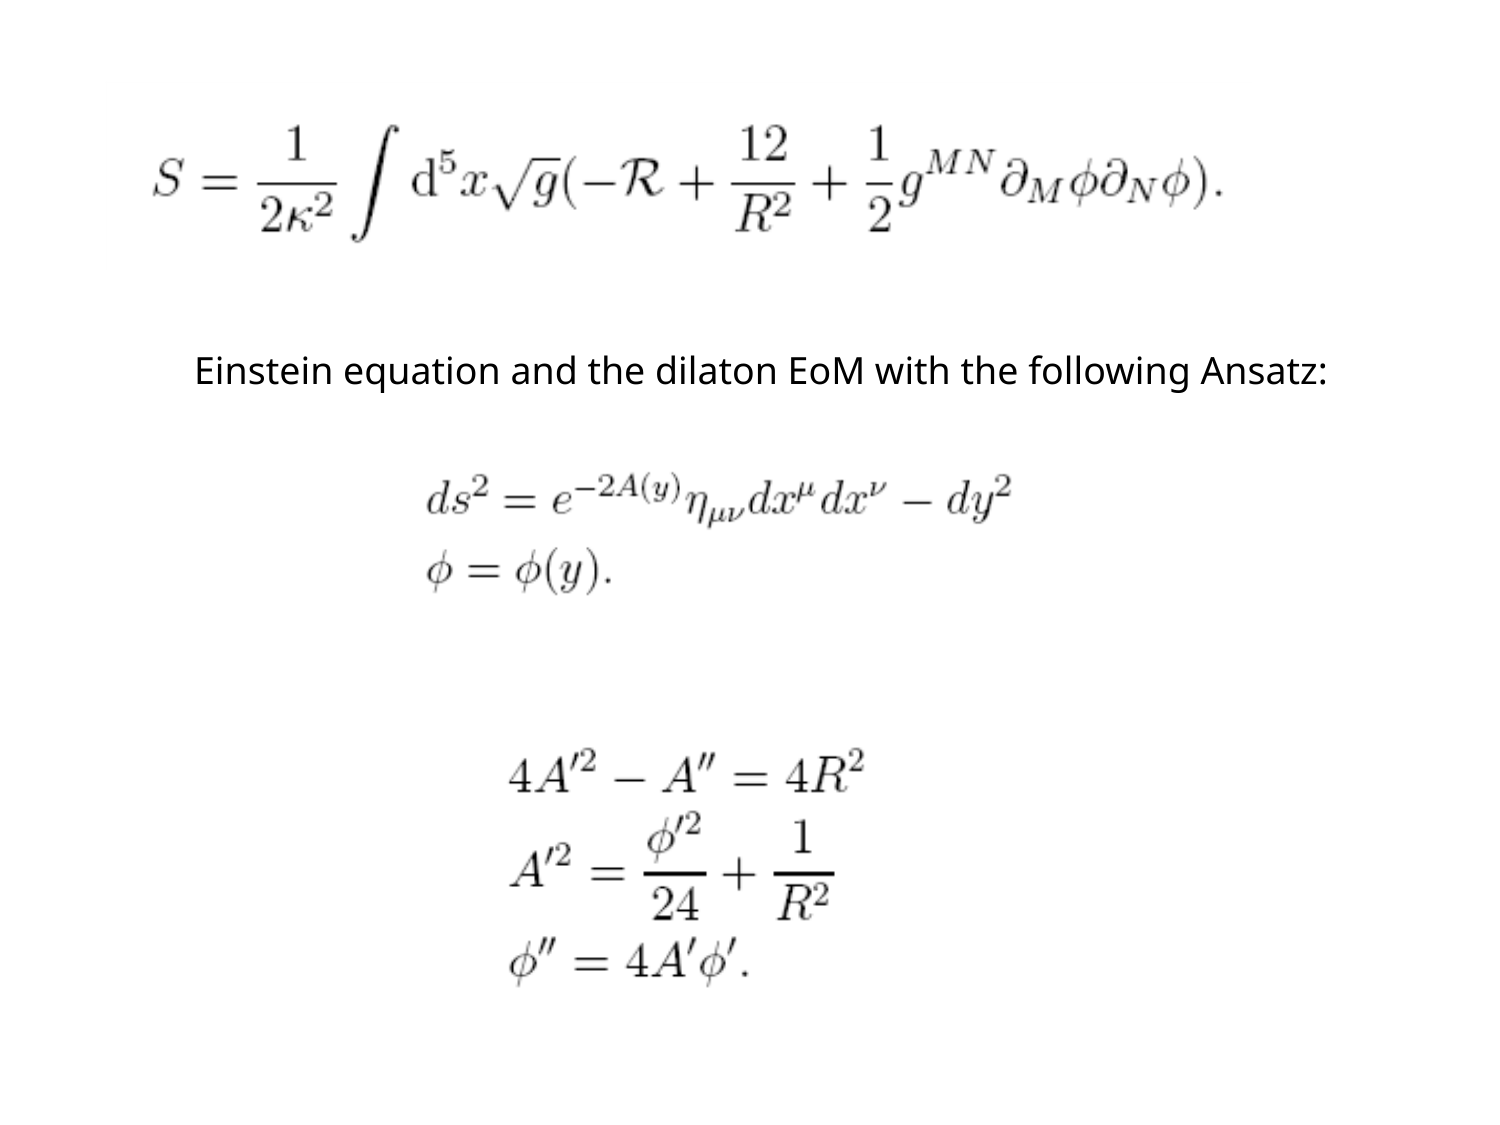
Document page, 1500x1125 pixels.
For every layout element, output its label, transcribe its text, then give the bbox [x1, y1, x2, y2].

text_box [386, 445, 1037, 637]
picture [468, 737, 900, 1017]
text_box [105, 81, 1252, 270]
text_box Einstein equation and the dilaton EoM with the following Ansatz: [179, 339, 1345, 400]
